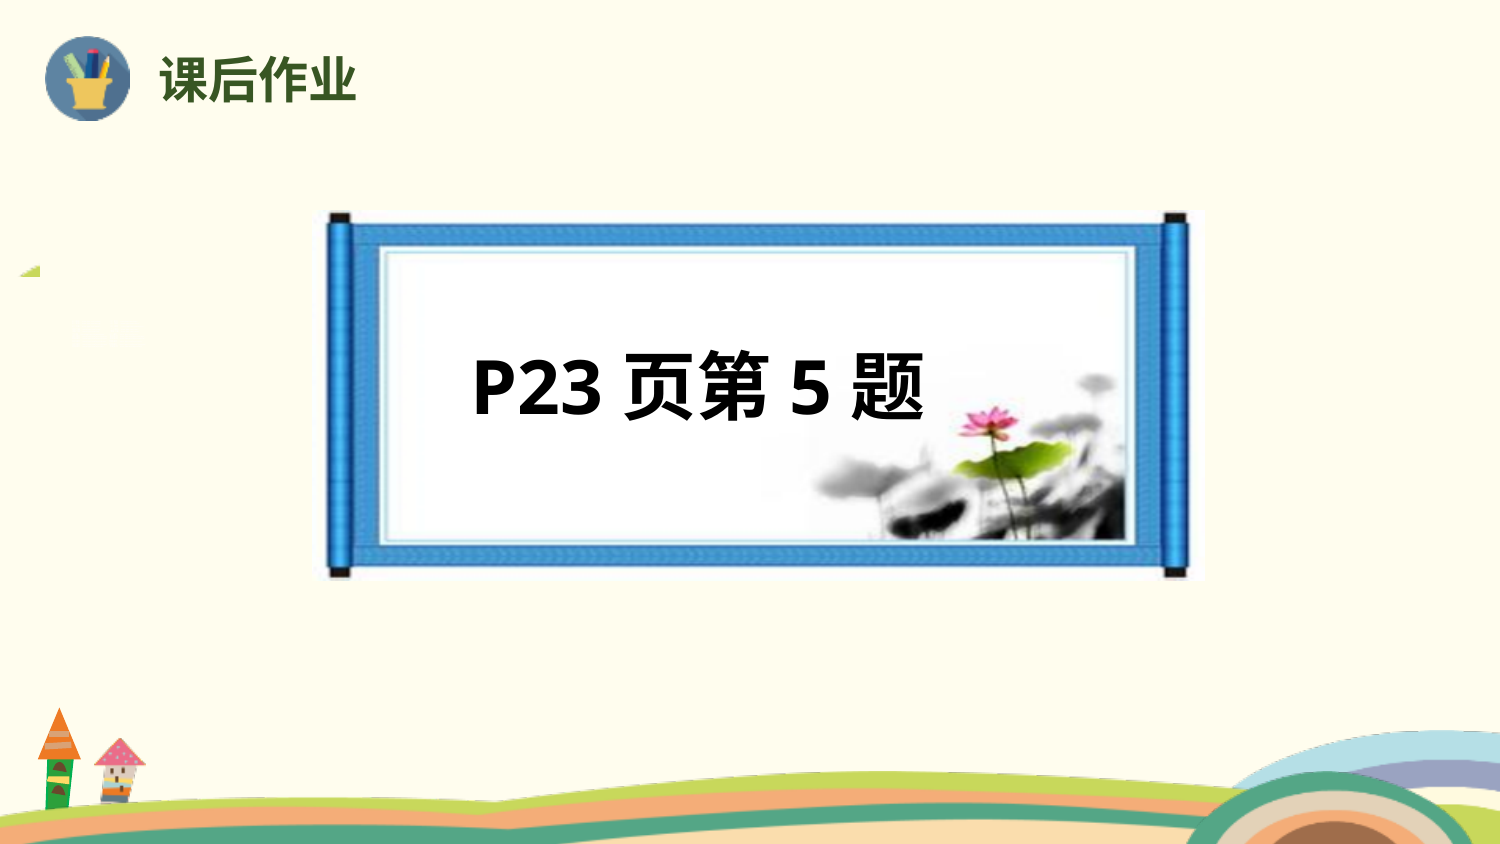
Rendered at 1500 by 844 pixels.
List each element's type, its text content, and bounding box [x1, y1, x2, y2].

text_box 课后作业 [147, 42, 371, 115]
picture [0, 0, 1500, 844]
